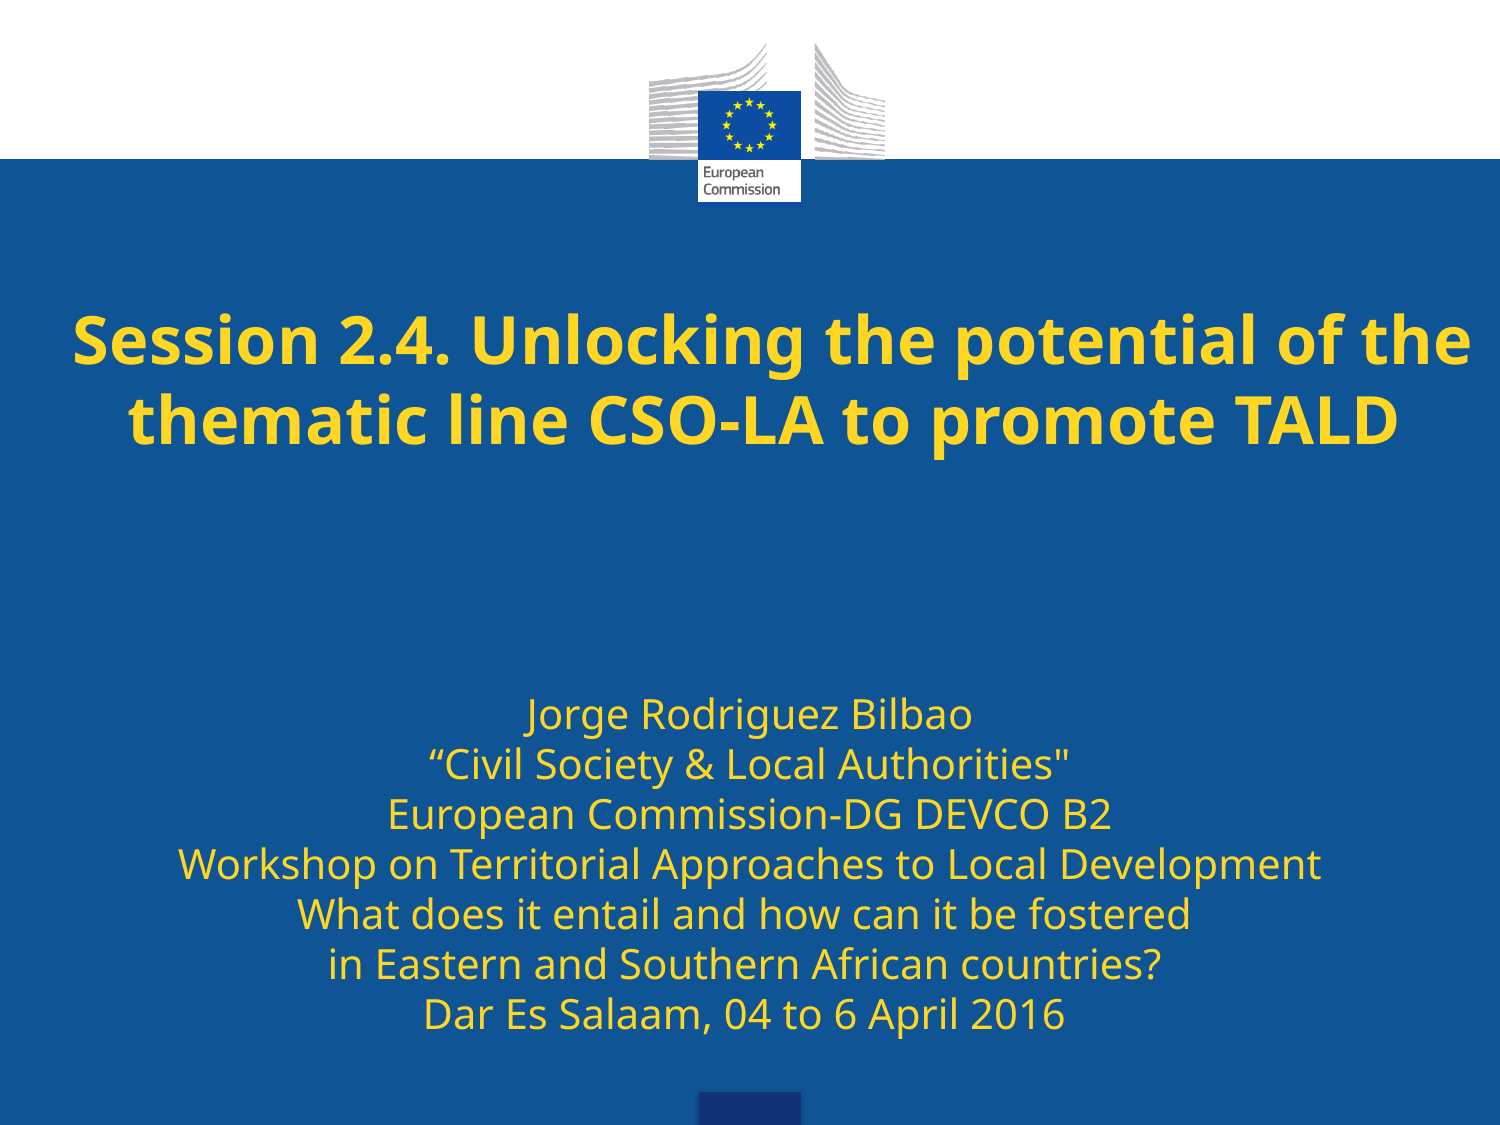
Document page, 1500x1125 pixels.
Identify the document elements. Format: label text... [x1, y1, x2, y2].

text_box Jorge Rodriguez Bilbao “Civil Society & Local Authorities" European Commission-DG DEVCO B2 Workshop on Territorial Approaches to Local Development What does it entail and how can it be fostered in Eastern and Southern African countries? Dar Es Salaam, 04 to 6 April 2016 [76, 680, 1424, 1125]
title Session 2.4. Unlocking the potential of the thematic line CSO-LA to promote TALD [46, 243, 1500, 433]
